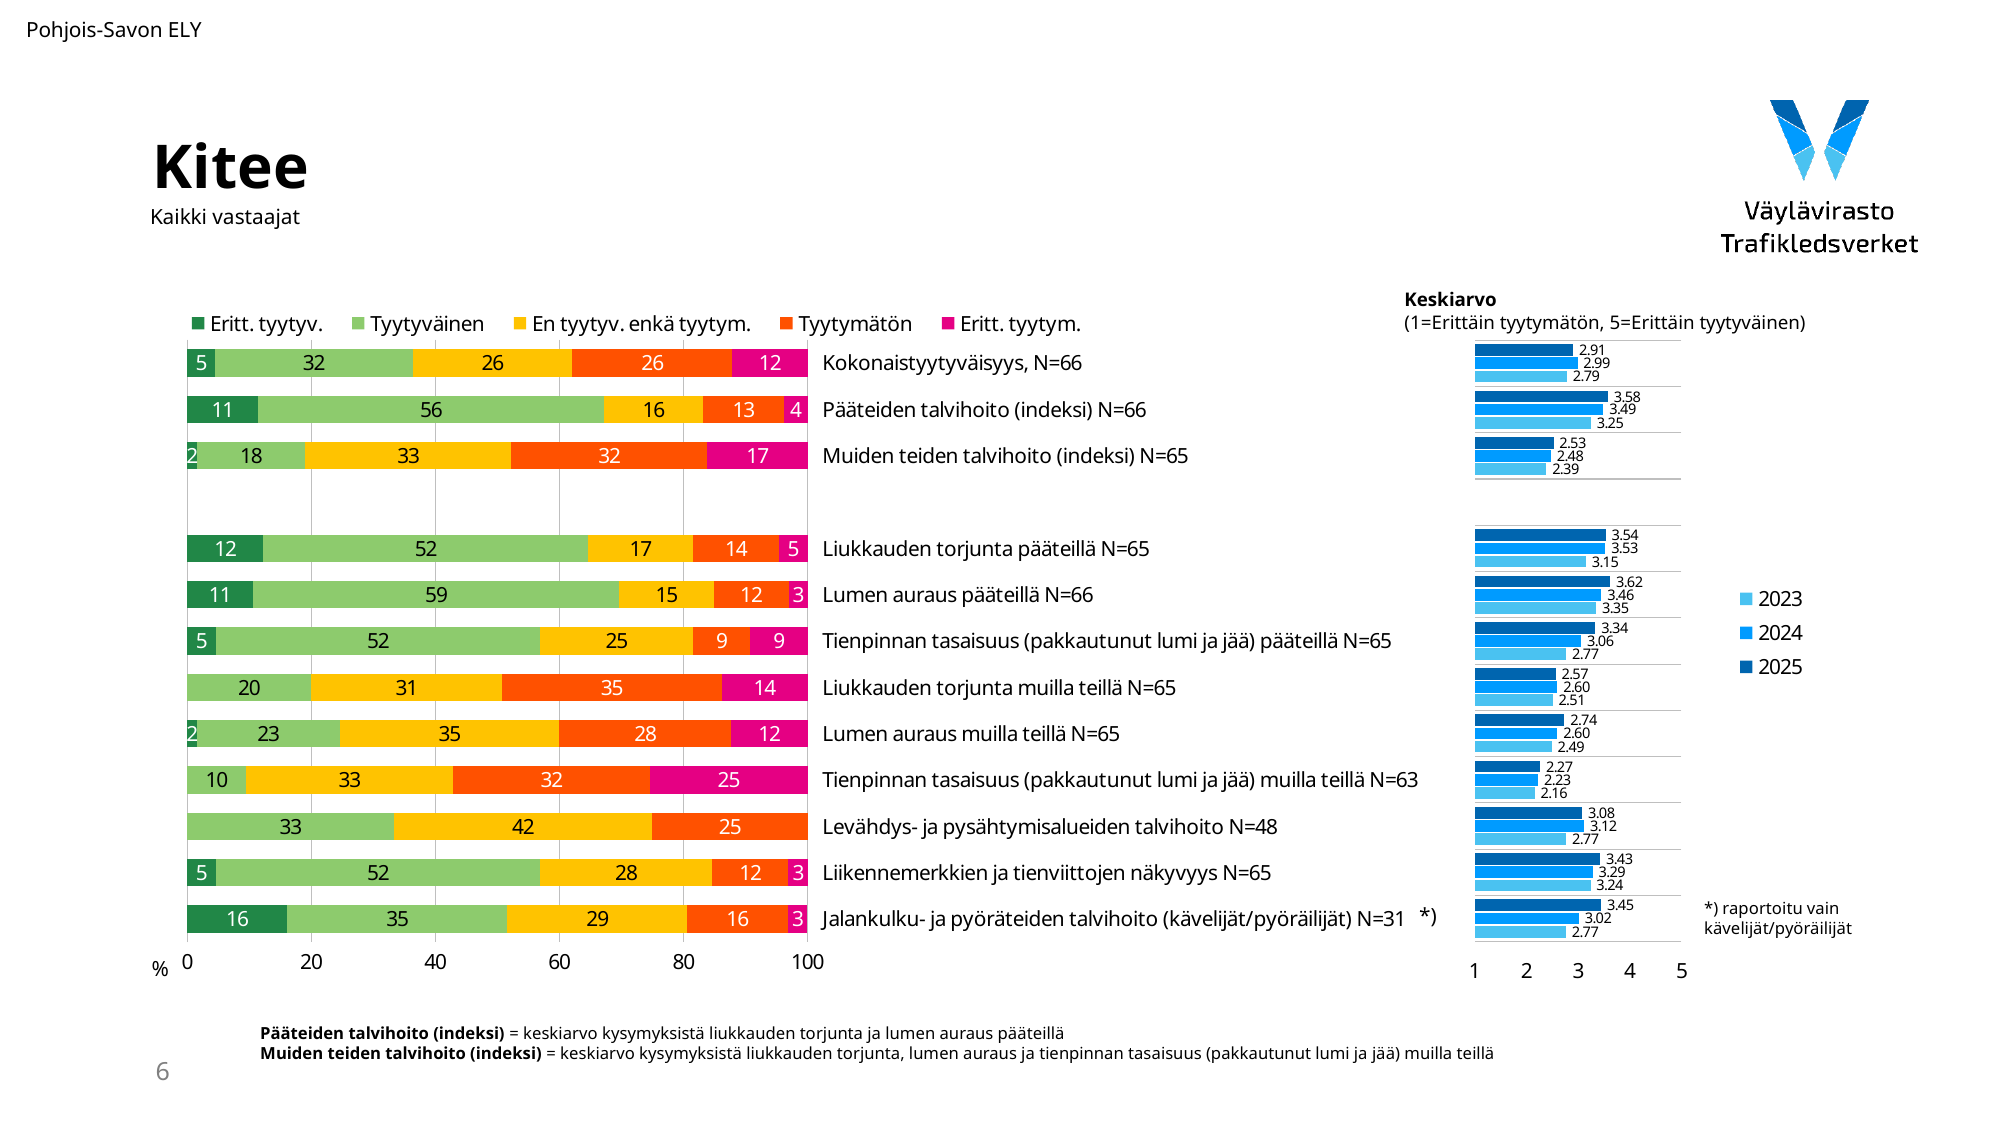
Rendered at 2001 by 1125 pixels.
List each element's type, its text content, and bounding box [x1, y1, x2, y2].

text_box *) raportoitu vain kävelijät/pyöräilijät [1822, 890, 1868, 945]
title Kitee [137, 59, 1555, 278]
chart [168, 281, 1822, 985]
footer [0, 1042, 675, 1103]
text_box % [136, 948, 184, 989]
text_box Keskiarvo (1=Erittäin tyytymätön, 5=Erittäin tyytyväinen) [1389, 280, 1826, 341]
text_box Pohjois-Savon ELY [11, 9, 217, 50]
picture [1682, 62, 1958, 292]
text_box Kaikki vastaajat [135, 196, 315, 237]
text_box Pääteiden talvihoito (indeksi) = keskiarvo kysymyksistä liukkauden torjunta ja lumen auraus pääteillä Muiden teiden talvihoito (indeksi) = keskiarvo kysymyksistä liukkauden torjunta, lumen auraus ja tienpinnan tasaisuus (pakkautunut lumi ja jää) muilla teillä [245, 1015, 1520, 1094]
